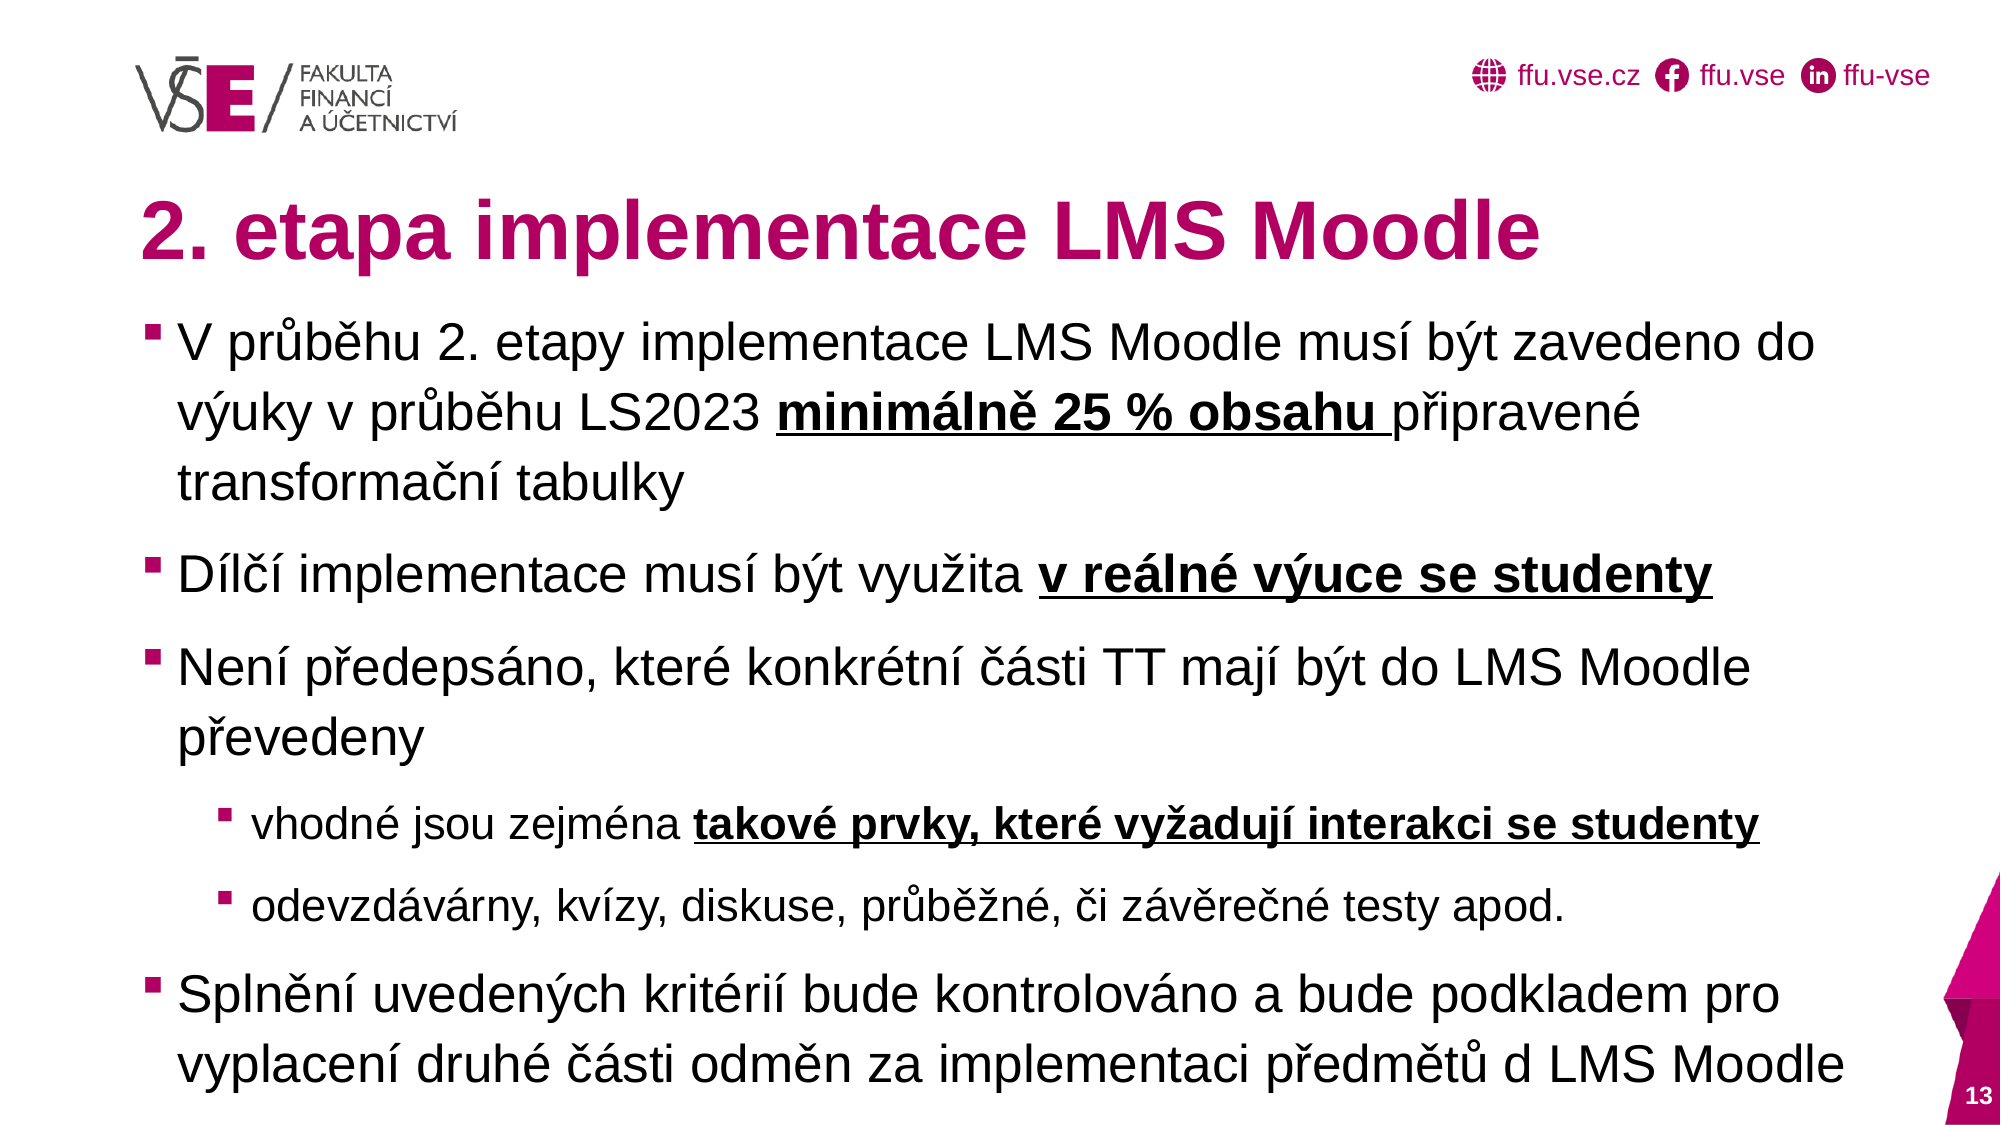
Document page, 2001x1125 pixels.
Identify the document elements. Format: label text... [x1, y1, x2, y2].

title 2. etapa implementace LMS Moodle [125, 180, 1934, 293]
list V průběhu 2. etapy implementace LMS Moodle musí být zavedeno do výuky v průběhu LS2023 minimálně 25 % obsahu připravené transformační tabulky Dílčí implementace musí být využita v reálné výuce se studenty Není předepsáno, které konkrétní části TT mají být do LMS Moodle převedeny vhodné jsou zejména takové prvky, které vyžadují interakci se studenty odevzdávárny, kvízy, diskuse, průběžné, či závěrečné testy apod. Splnění uvedených kritérií bude kontrolováno a bude podkladem pro vyplacení druhé části odměn za implementaci předmětů d LMS Moodle [125, 293, 1934, 1118]
picture [0, 0, 2000, 1125]
